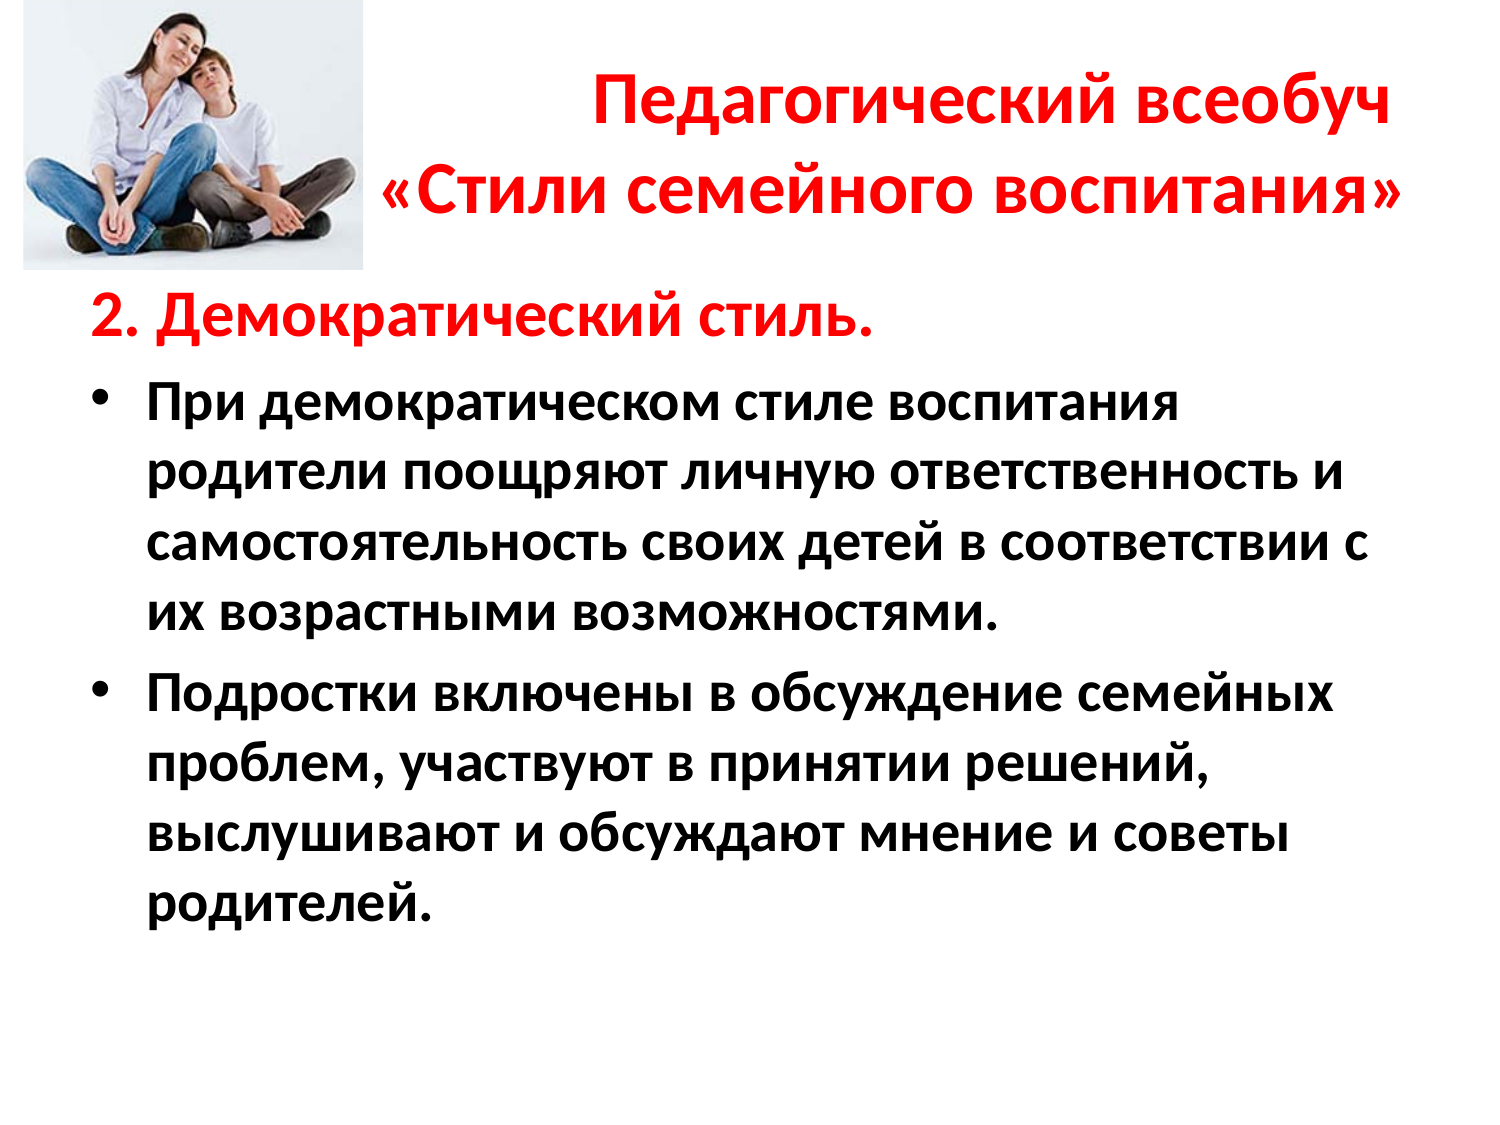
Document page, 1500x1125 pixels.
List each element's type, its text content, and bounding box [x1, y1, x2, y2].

title Педагогический всеобуч «Стили семейного воспитания» [368, 45, 1425, 233]
list 2. Демократический стиль. При демократическом стиле воспитания родители поощряют личную ответственность и самостоятельность своих детей в соответствии с их возрастными возможностями. Подростки включены в обсуждение семейных проблем, участвуют в принятии решений, выслушивают и обсуждают мнение и советы родителей. [75, 262, 1425, 1005]
picture [23, 0, 364, 270]
